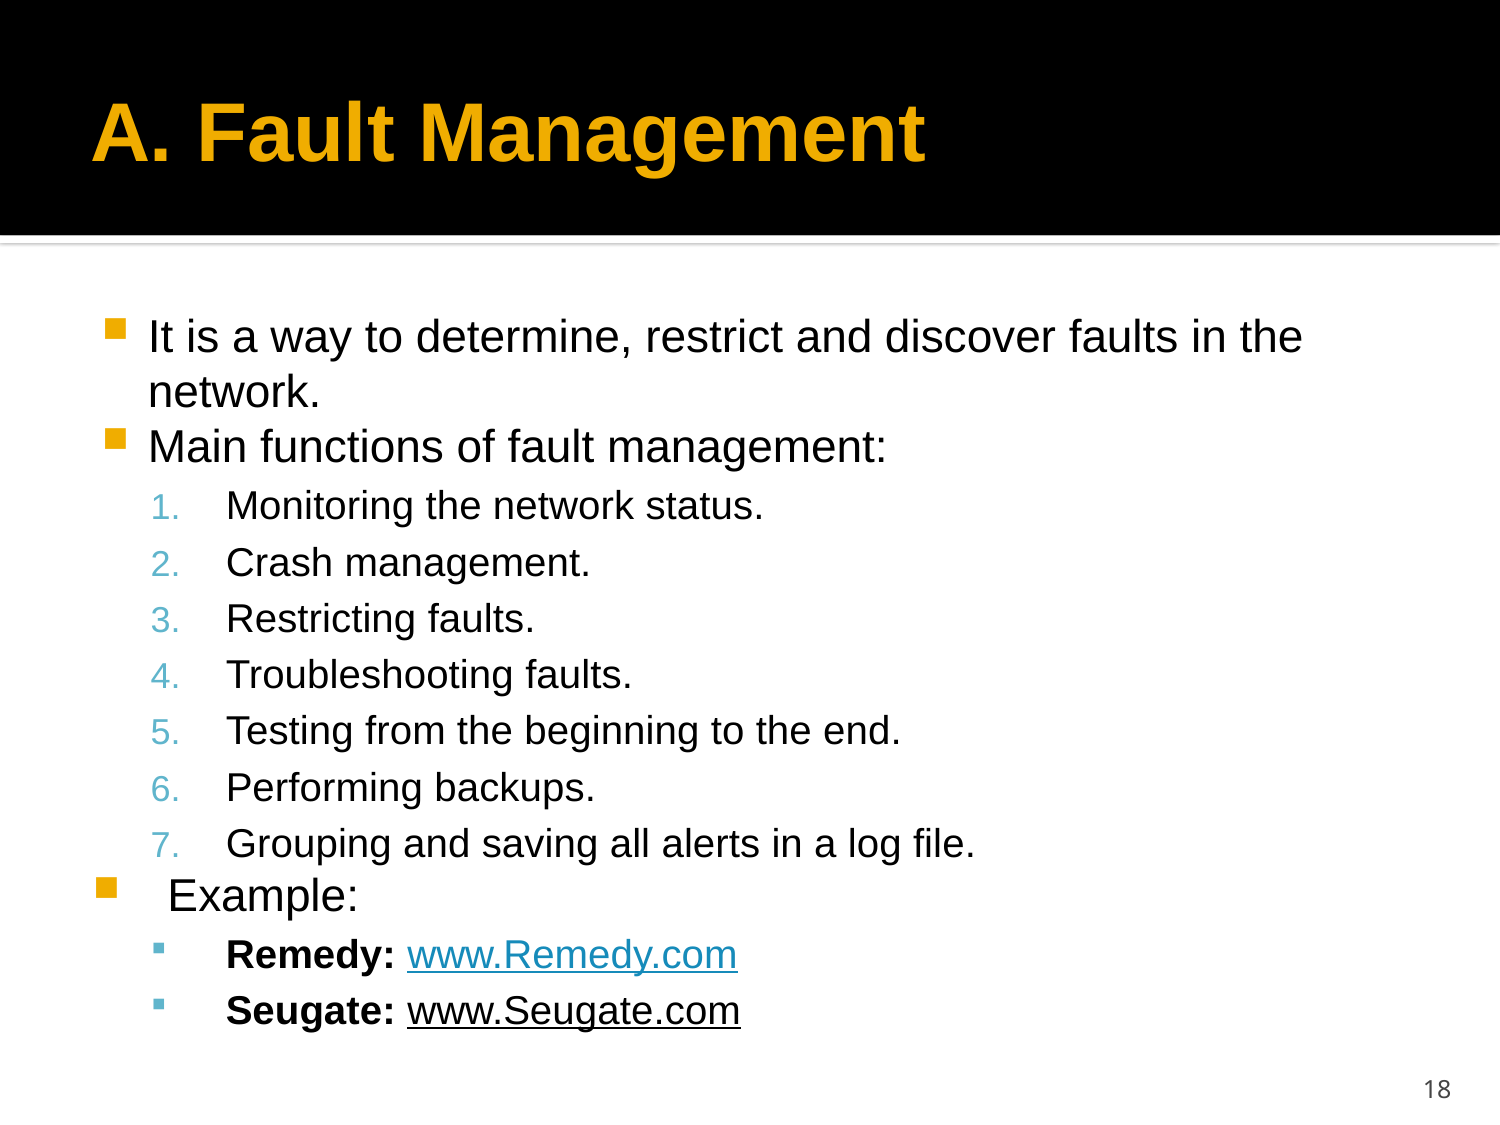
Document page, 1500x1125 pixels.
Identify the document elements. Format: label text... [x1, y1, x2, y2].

title A. Fault Management [75, 25, 1425, 231]
slide_number 18 [1345, 1062, 1467, 1108]
list It is a way to determine, restrict and discover faults in the network. Main functions of fault management: Monitoring the network status. Crash management. Restricting faults. Troubleshooting faults. Testing from the beginning to the end. Performing backups. Grouping and saving all alerts in a log file. Example: Remedy: www.Remedy.com Seugate: www.Seugate.com [75, 291, 1425, 1050]
